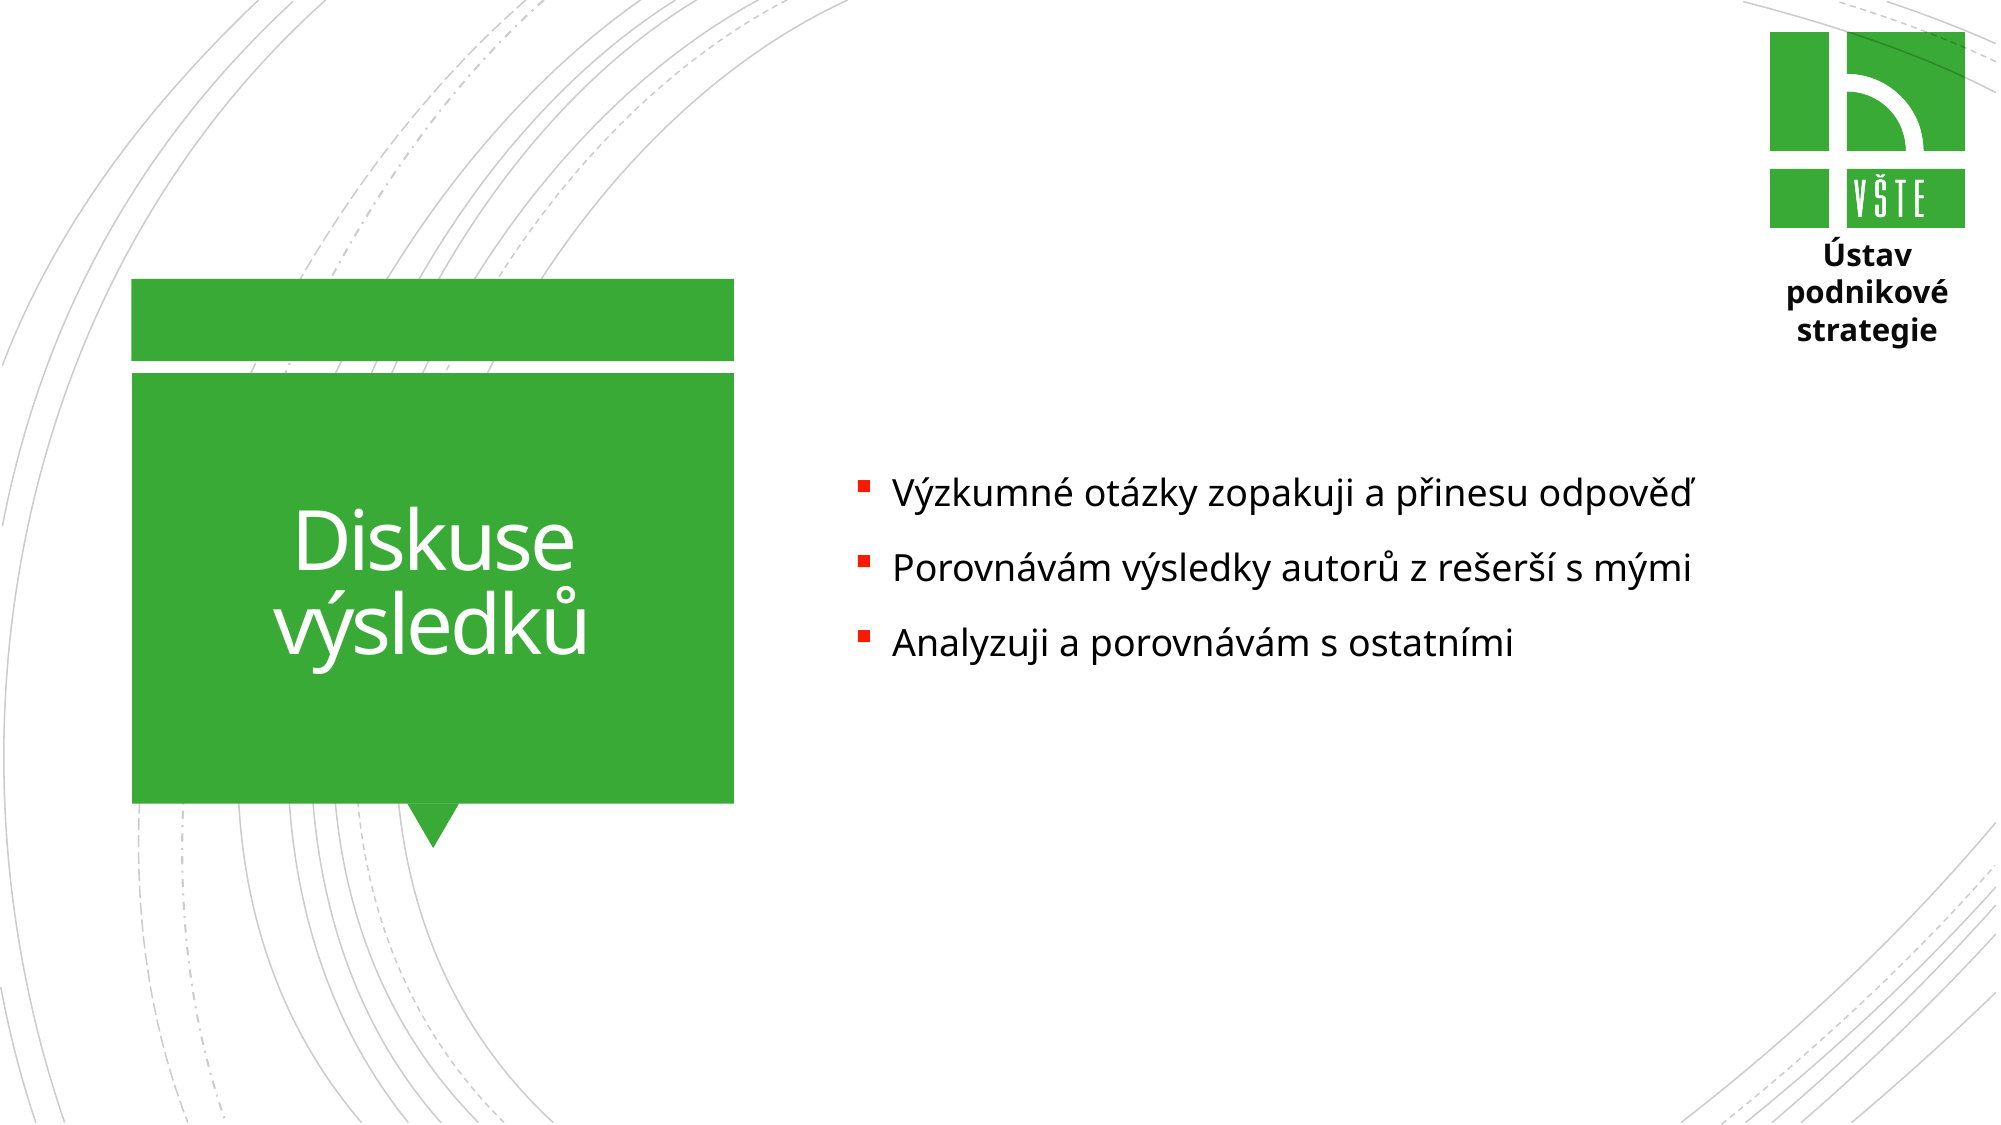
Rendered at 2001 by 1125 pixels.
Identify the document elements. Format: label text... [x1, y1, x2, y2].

list Výzkumné otázky zopakuji a přinesu odpověď Porovnávám výsledky autorů z rešerší s mými Analyzuji a porovnávám s ostatními [839, 131, 1871, 993]
picture [1770, 32, 1965, 228]
title Diskuse výsledků [145, 385, 720, 789]
